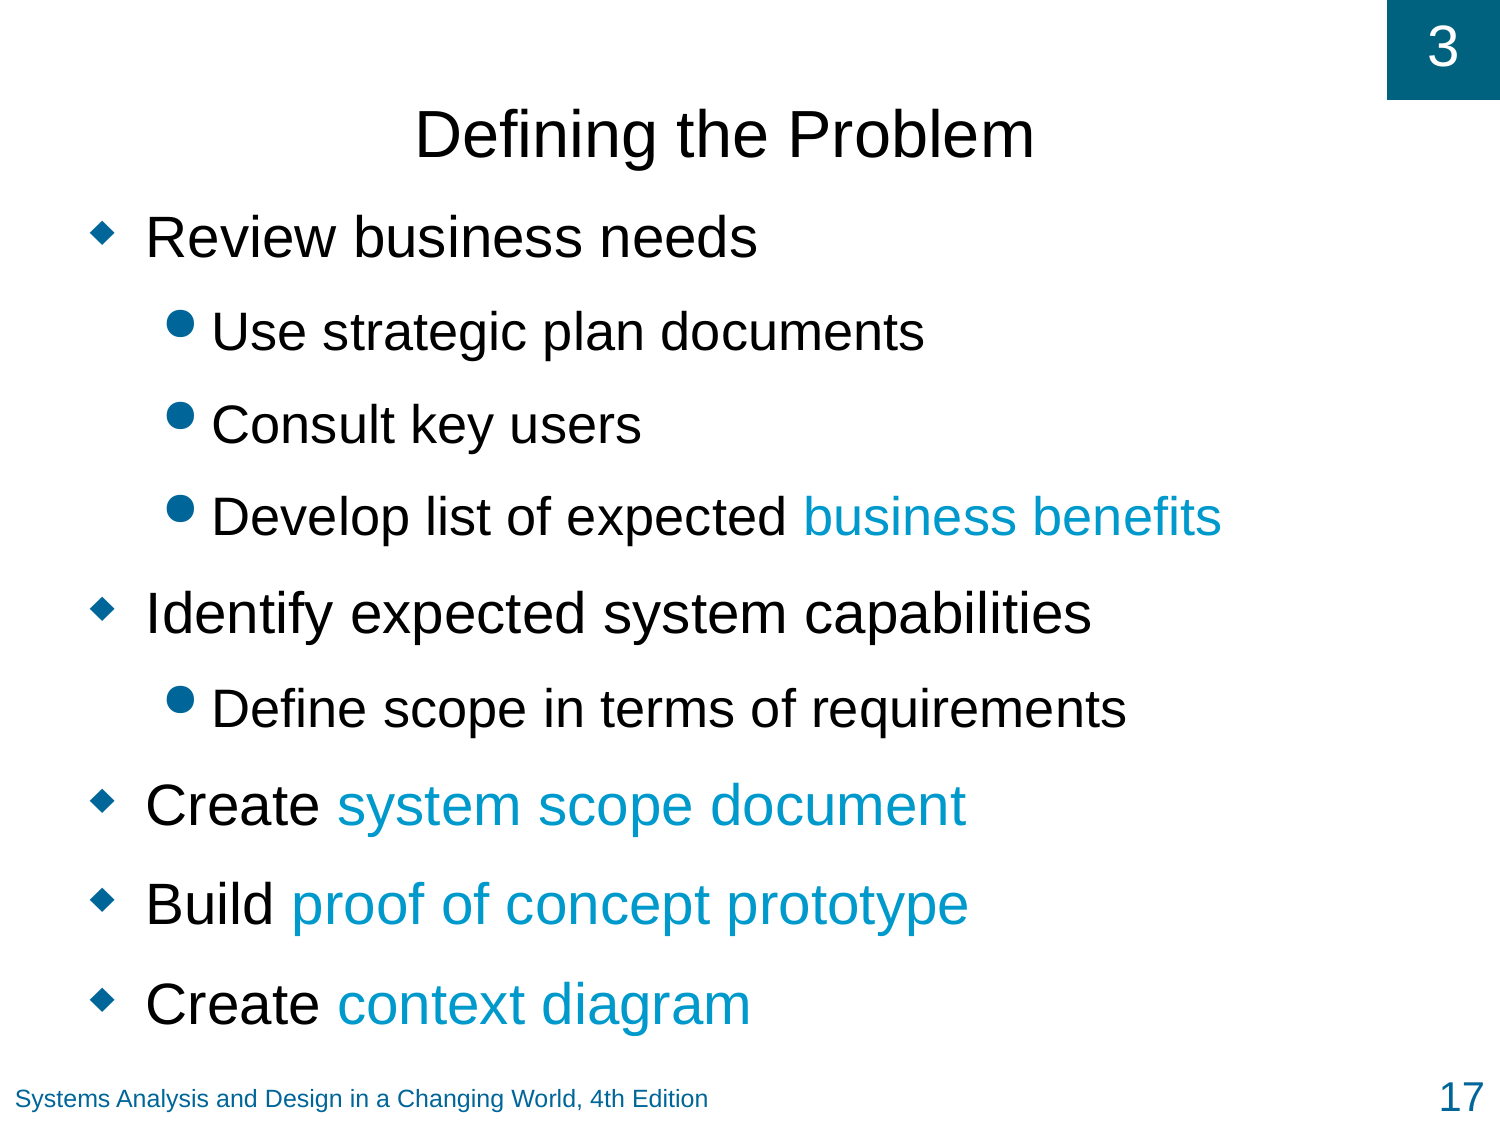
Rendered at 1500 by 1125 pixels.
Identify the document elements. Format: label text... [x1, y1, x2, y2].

title Defining the Problem [74, 37, 1376, 199]
slide_number 17 [1149, 1062, 1500, 1125]
list Review business needs Use strategic plan documents Consult key users Develop list of expected business benefits Identify expected system capabilities Define scope in terms of requirements Create system scope document Build proof of concept prototype Create context diagram [74, 199, 1451, 1045]
footer Systems Analysis and Design in a Changing World, 4th Edition [0, 1074, 1138, 1125]
